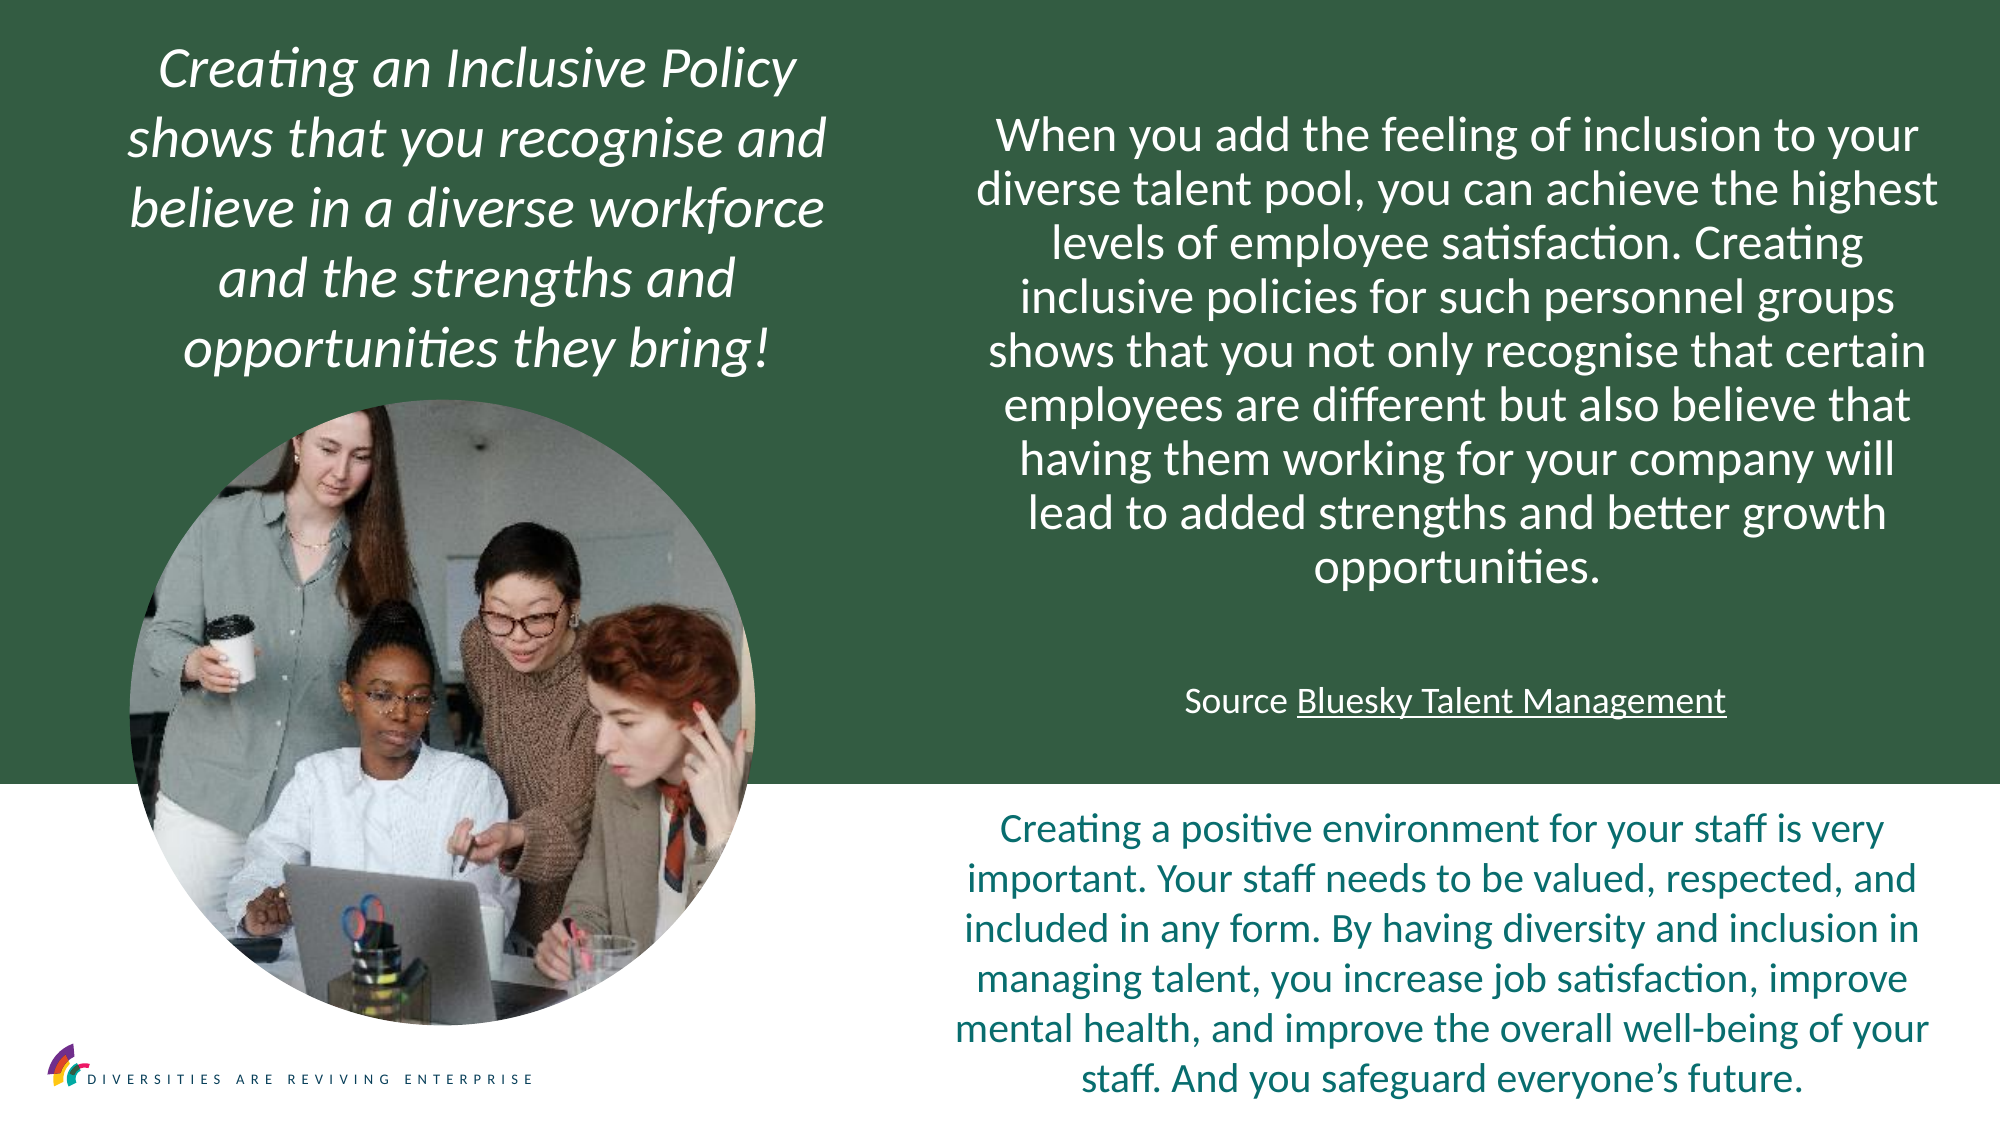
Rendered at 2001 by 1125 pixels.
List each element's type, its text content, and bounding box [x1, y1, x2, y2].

text_box Creating a positive environment for your staff is very important. Your staff needs to be valued, respected, and included in any form. By having diversity and inclusion in managing talent, you increase job satisfaction, improve mental health, and improve the overall well-being of your staff. And you safeguard everyone’s future. [928, 793, 1957, 1125]
list When you add the feeling of inclusion to your diverse talent pool, you can achieve the highest levels of employee satisfaction. Creating inclusive policies for such personnel groups shows that you not only recognise that certain employees are different but also believe that having them working for your company will lead to added strengths and better growth opportunities. [958, 273, 1957, 429]
text_box Creating an Inclusive Policy shows that you recognise and believe in a diverse workforce and the strengths and opportunities they bring! [103, 21, 852, 387]
list Source Bluesky Talent Management [1041, 673, 1871, 739]
picture [129, 399, 756, 1026]
